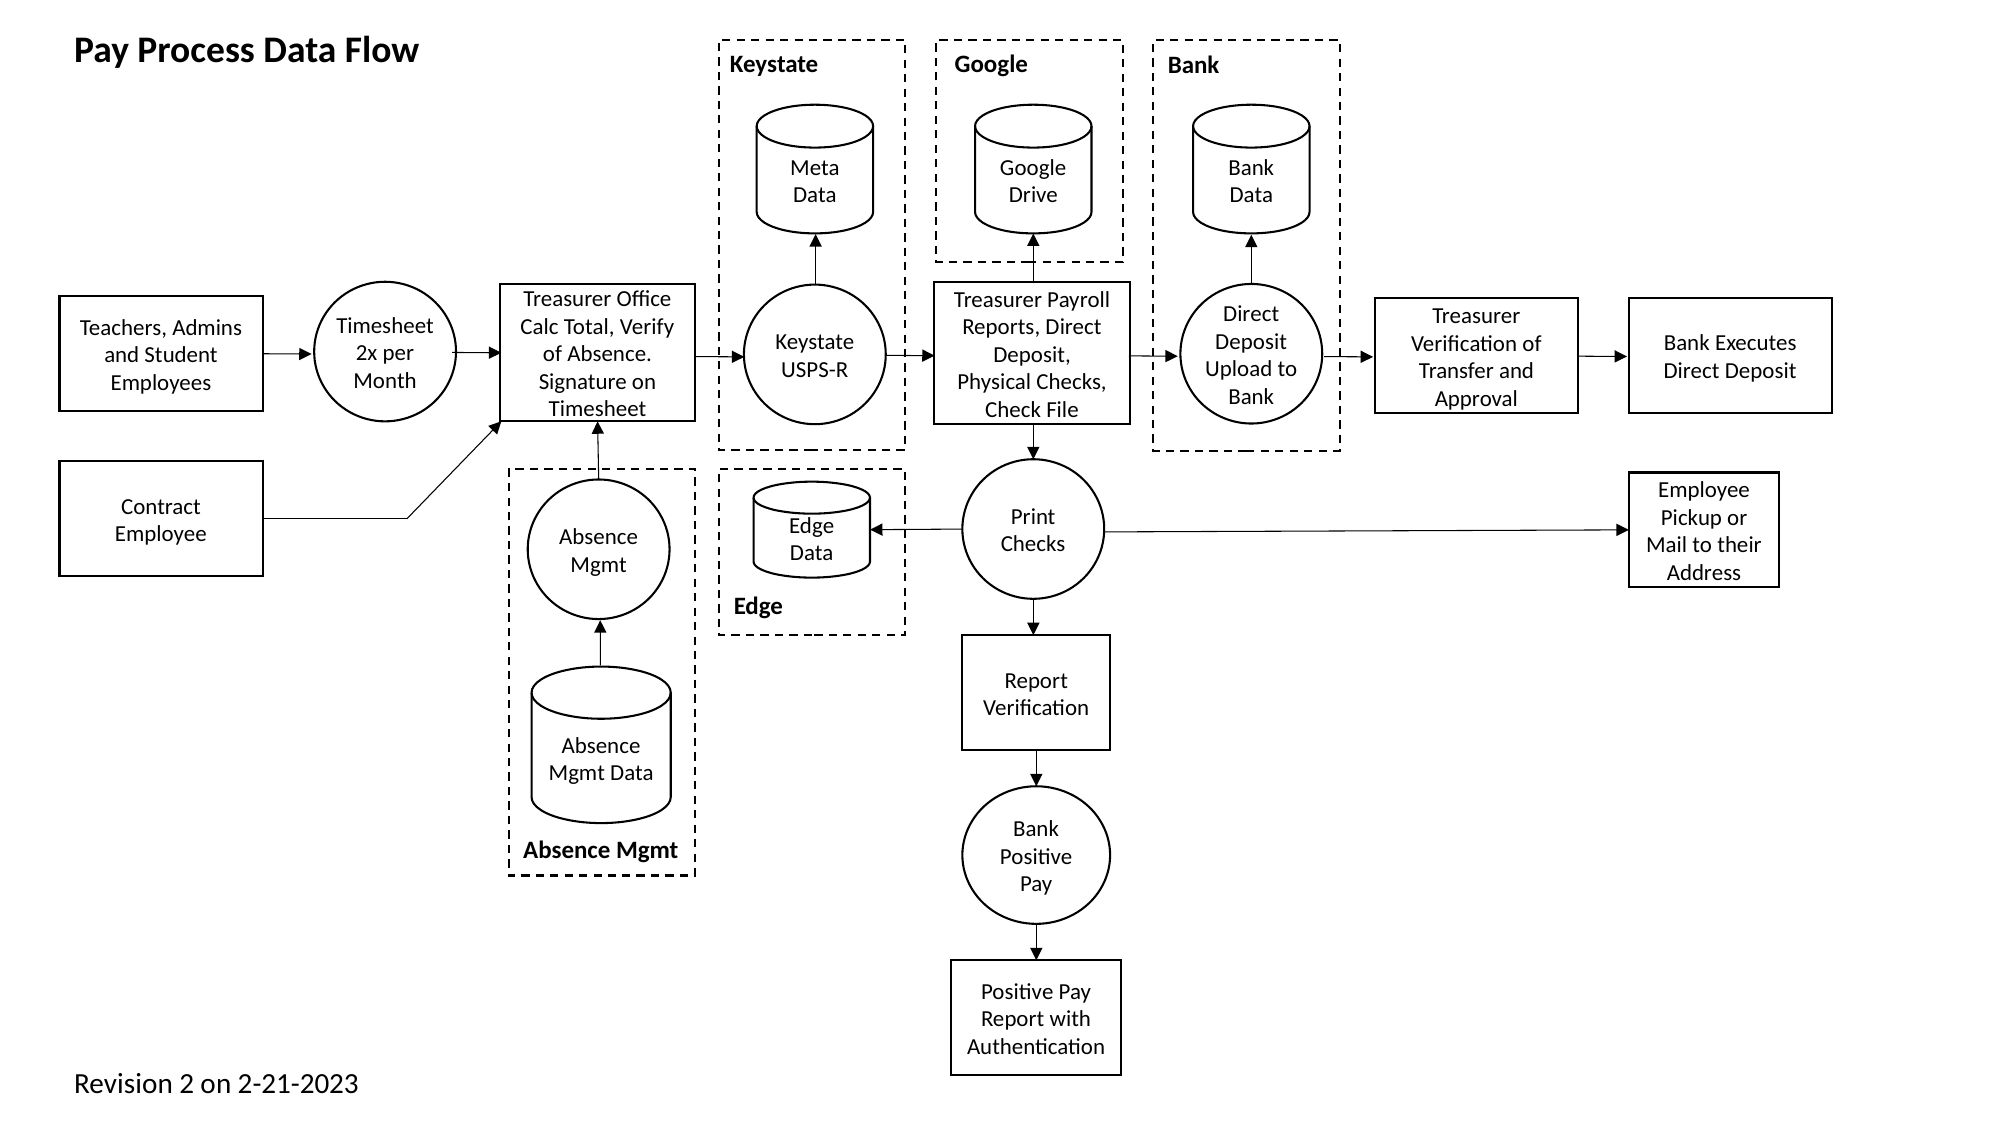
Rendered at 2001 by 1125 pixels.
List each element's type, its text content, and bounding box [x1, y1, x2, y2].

text_box [1152, 39, 1341, 452]
text_box Teachers, Admins and Student Employees [58, 295, 264, 412]
text_box Bank [1153, 40, 1264, 86]
text_box Revision 2 on 2-21-2023 [59, 1057, 435, 1107]
text_box [508, 468, 696, 826]
text_box Keystate [715, 39, 845, 85]
text_box Bank Positive Pay [961, 785, 1112, 925]
text_box Positive Pay Report with Authentication [950, 959, 1122, 1076]
text_box Pay Process Data Flow [59, 17, 515, 77]
text_box [718, 39, 906, 451]
text_box [935, 39, 1124, 263]
text_box [508, 872, 696, 877]
text_box Treasurer Office Calc Total, Verify of Absence. Signature on Timesheet [499, 283, 696, 422]
text_box Google [939, 39, 1050, 85]
text_box Employee Pickup or Mail to their Address [1628, 471, 1780, 588]
text_box Treasurer Verification of Transfer and Approval [1374, 297, 1579, 414]
text_box Absence Mgmt [508, 826, 704, 872]
text_box Print Checks [961, 458, 1106, 600]
text_box Report Verification [961, 634, 1111, 751]
text_box Treasurer Payroll Reports, Direct Deposit, Physical Checks, Check File [933, 281, 1131, 425]
text_box Edge [718, 581, 850, 627]
text_box Timesheet 2x per Month [313, 280, 458, 423]
text_box Bank Executes Direct Deposit [1628, 297, 1833, 414]
text_box Contract Employee [58, 460, 264, 577]
text_box [718, 468, 906, 636]
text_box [406, 421, 502, 519]
